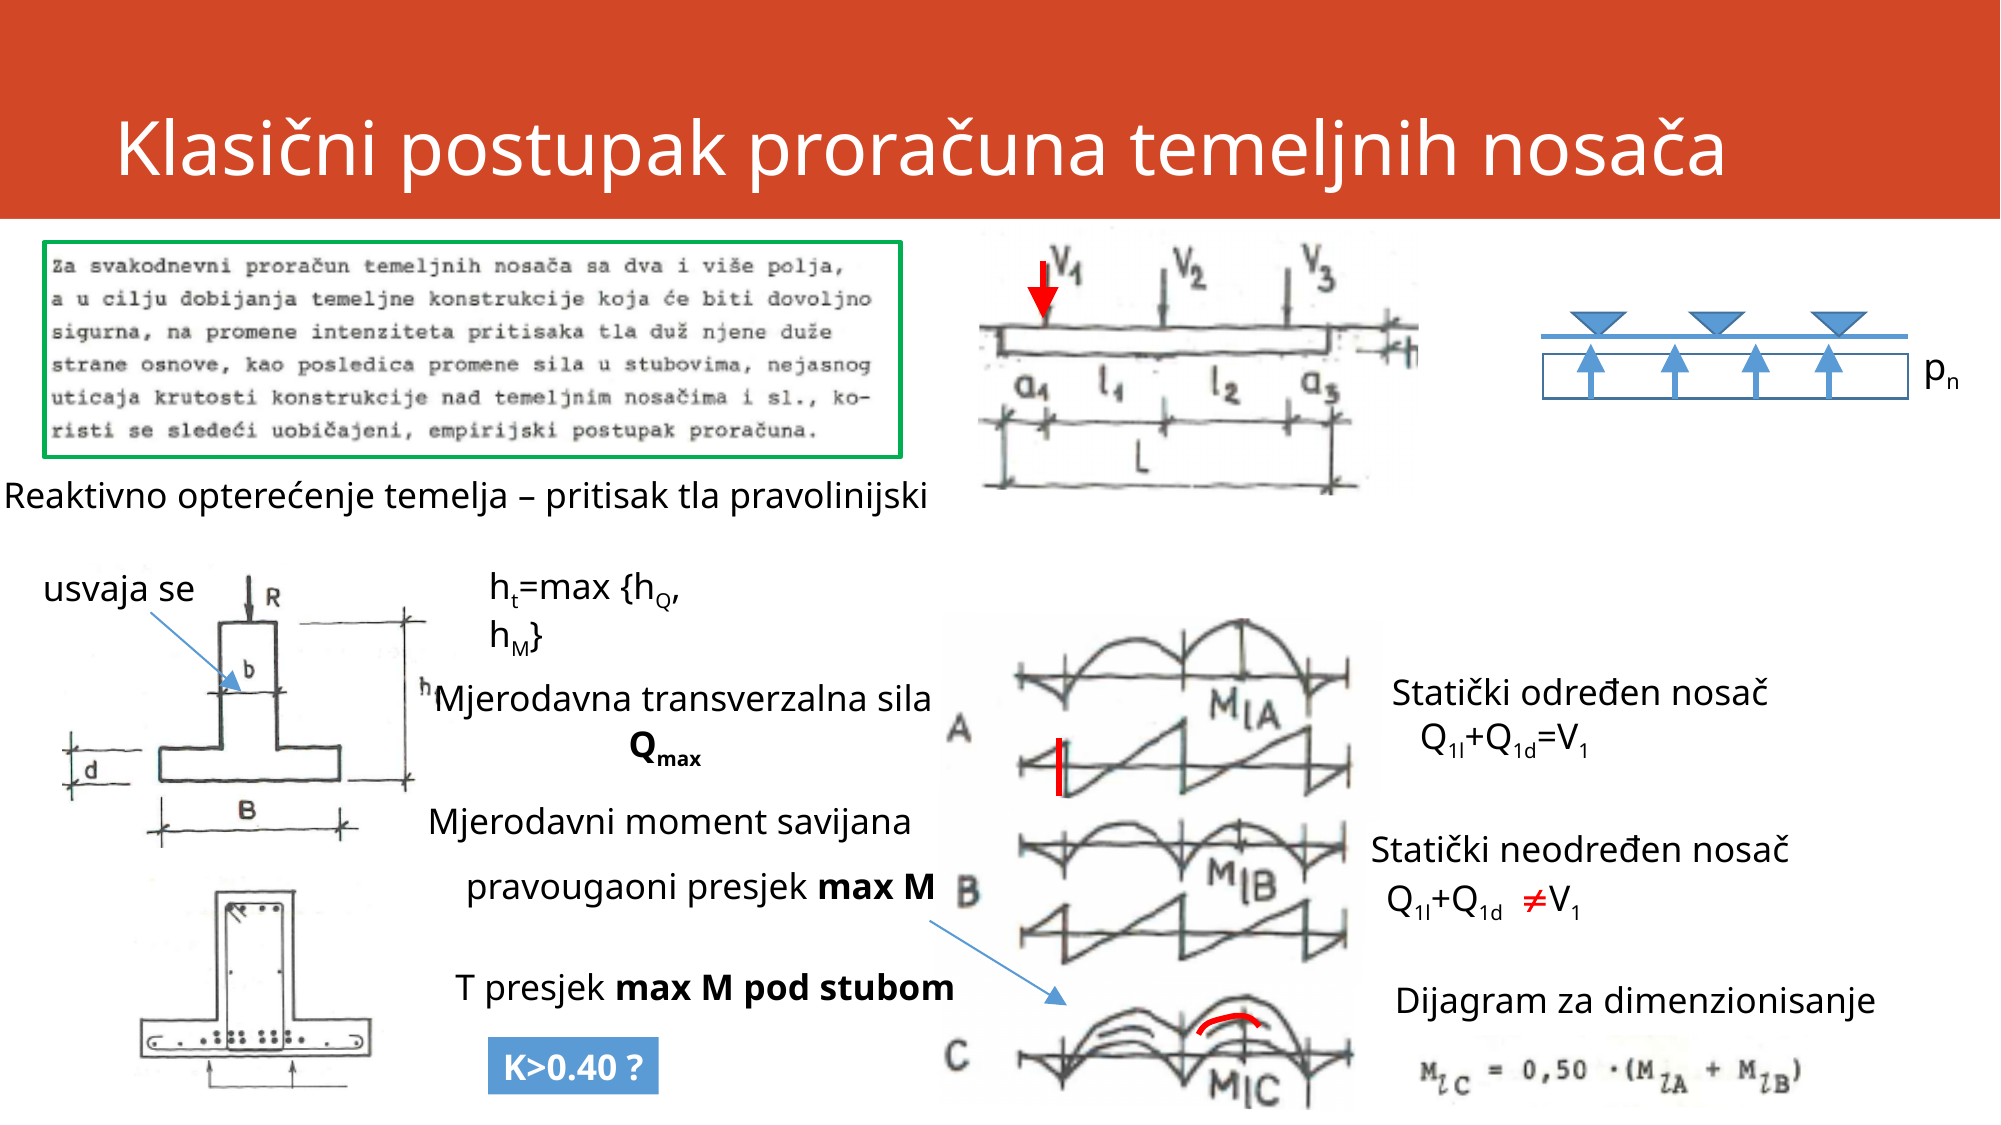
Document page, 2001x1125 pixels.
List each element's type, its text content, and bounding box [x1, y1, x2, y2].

text_box usvaja se [28, 558, 211, 616]
text_box ht=max {hQ, hM} [474, 556, 757, 668]
picture [134, 876, 385, 1091]
text_box Mjerodavni moment savijana [413, 791, 928, 892]
title Klasični postupak proračuna temeljnih nosača [99, 0, 1863, 199]
text_box pravougaoni presjek max M [451, 857, 936, 957]
text_box pn [1908, 335, 1975, 402]
text_box K>0.40 ? [488, 1037, 659, 1095]
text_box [1543, 343, 1909, 399]
text_box Q1l+Q1d=V1 [1405, 706, 1606, 770]
text_box Q1l+Q1dV1 [1371, 868, 1597, 932]
text_box Statički određen nosač [1382, 662, 1784, 721]
picture [62, 563, 456, 848]
text_box Dijagram za dimenzionisanje [1380, 970, 1892, 1028]
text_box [929, 920, 1068, 1006]
text_box T presjek max M pod stubom [440, 957, 939, 1058]
picture [936, 227, 1418, 981]
text_box Reaktivno opterećenje temelja – pritisak tla pravolinijski [0, 465, 944, 523]
text_box Statički neodređen nosač [1365, 819, 1805, 877]
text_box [1540, 312, 1909, 337]
picture [939, 982, 1356, 1108]
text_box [150, 612, 242, 692]
text_box Mjerodavna transverzalna sila [456, 668, 941, 726]
text_box Qmax [613, 714, 717, 778]
picture [46, 244, 899, 455]
picture [1396, 1035, 1808, 1107]
